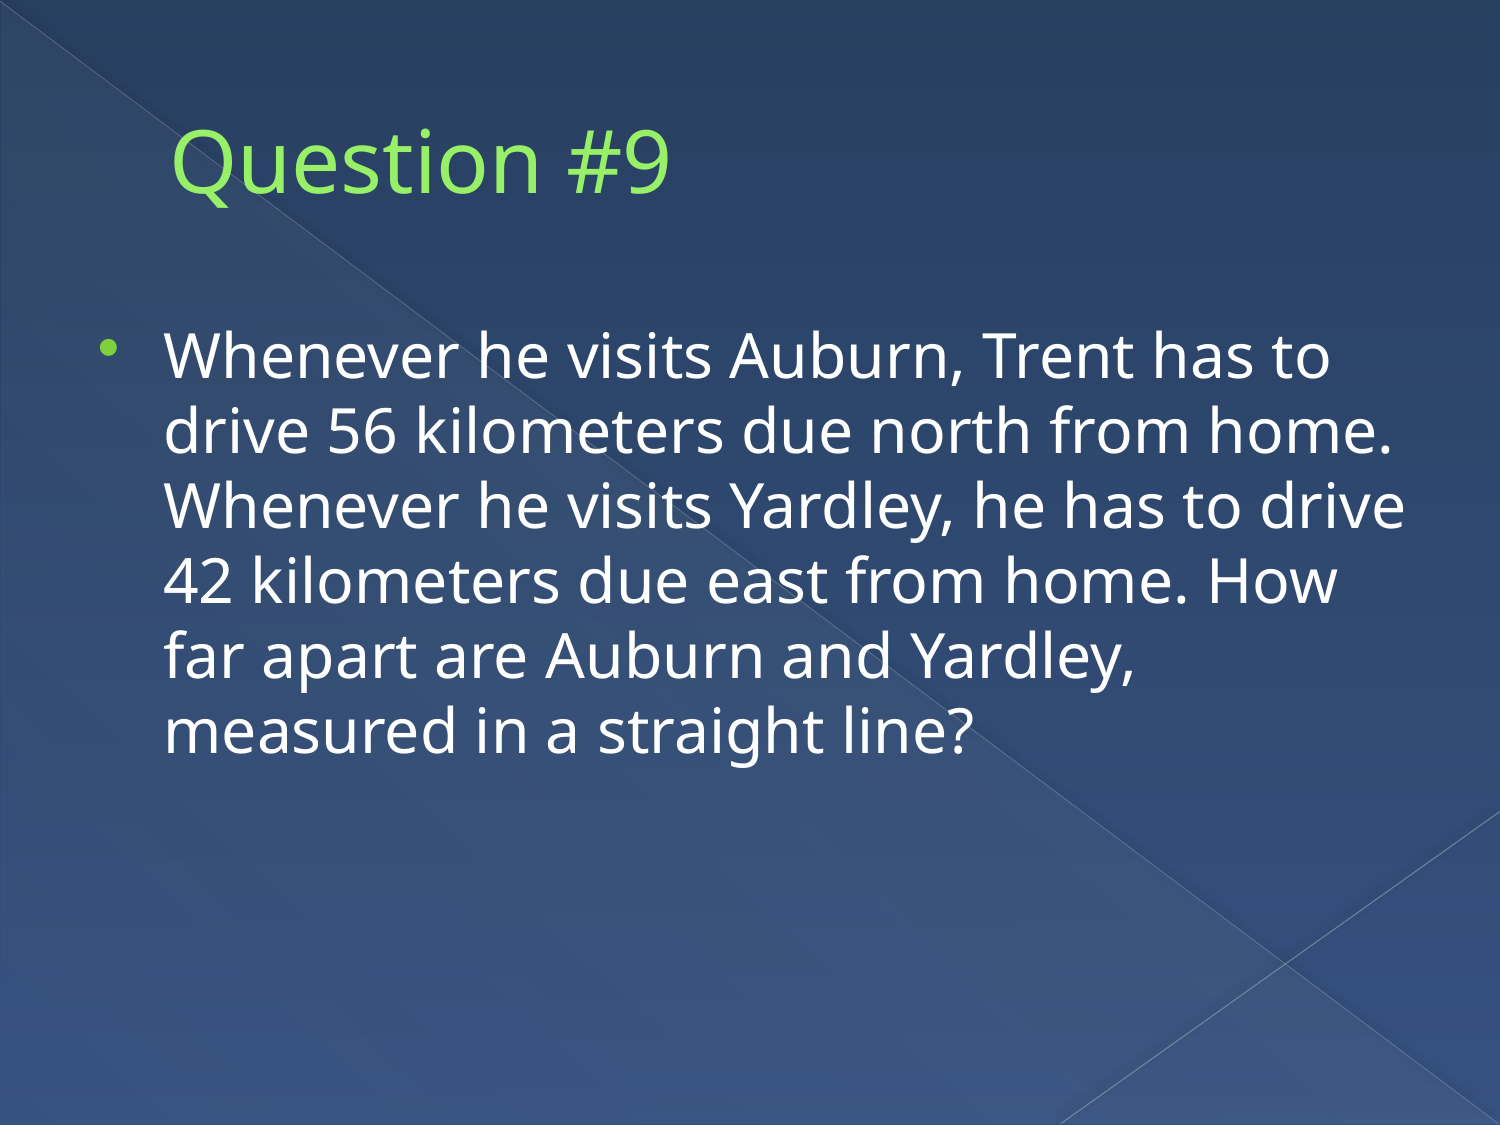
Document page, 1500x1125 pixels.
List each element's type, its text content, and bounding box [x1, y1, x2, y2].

list Whenever he visits Auburn, Trent has to drive 56 kilometers due north from home. Whenever he visits Yardley, he has to drive 42 kilometers due east from home. How far apart are Auburn and Yardley, measured in a straight line? [75, 308, 1425, 1059]
title Question #9 [75, 43, 1425, 274]
